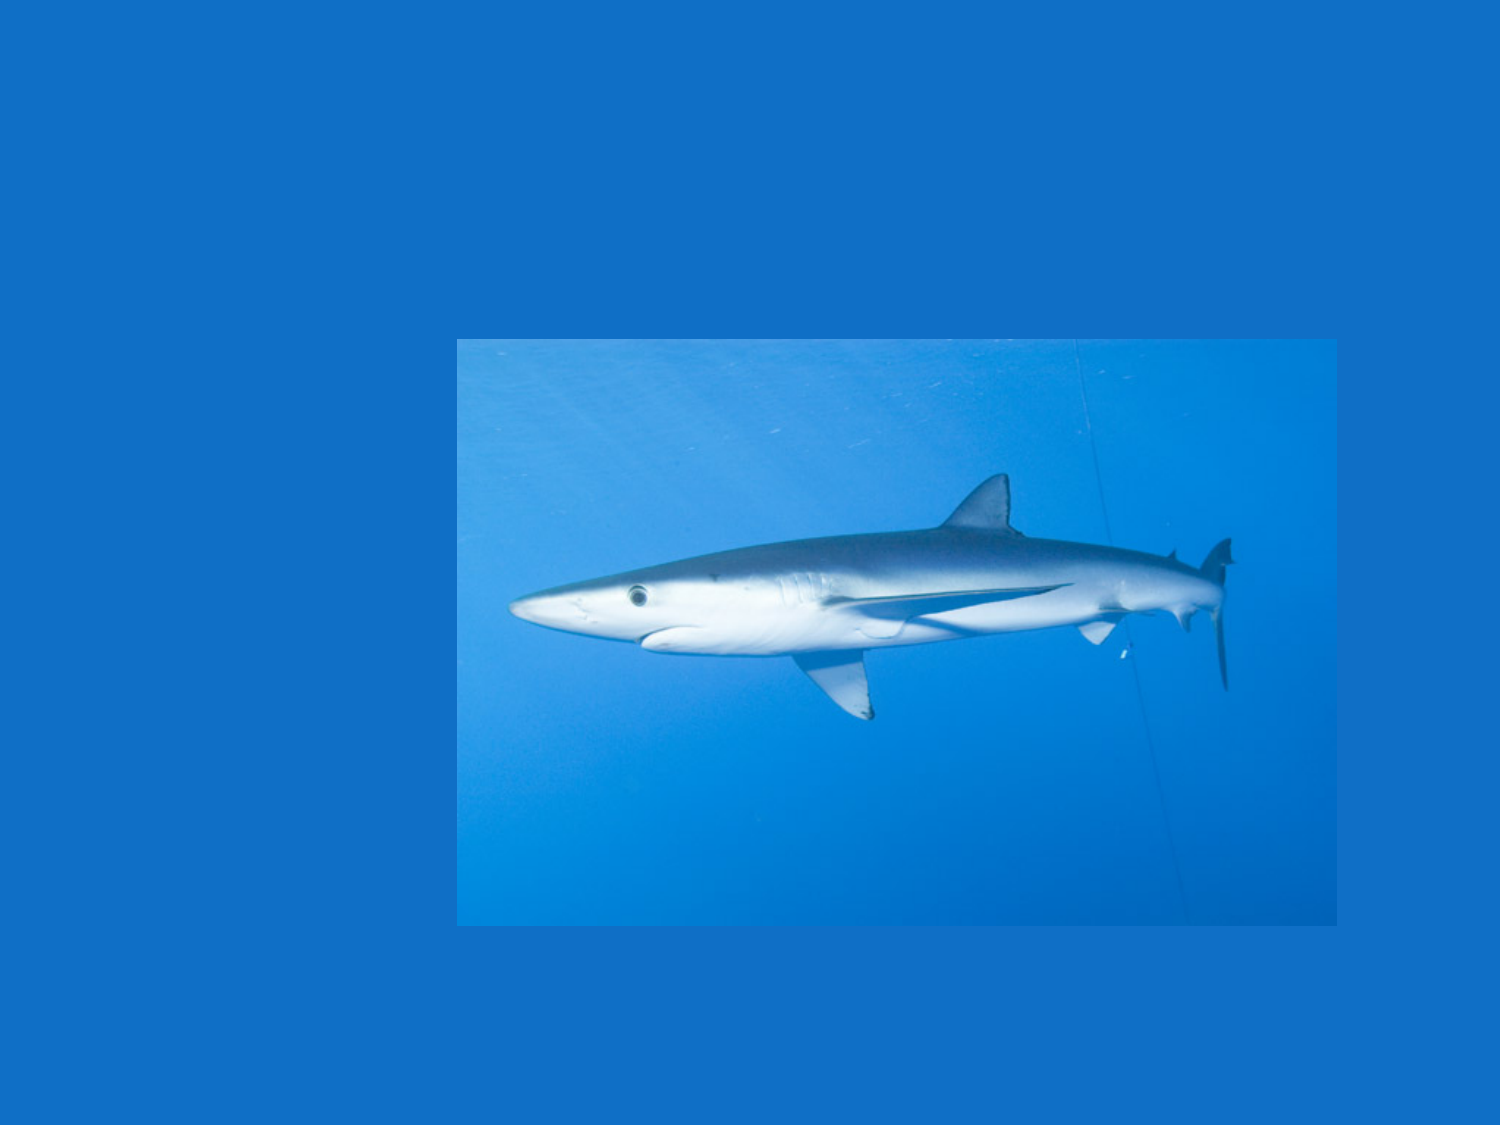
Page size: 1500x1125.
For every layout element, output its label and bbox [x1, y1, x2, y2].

picture [456, 339, 1337, 926]
